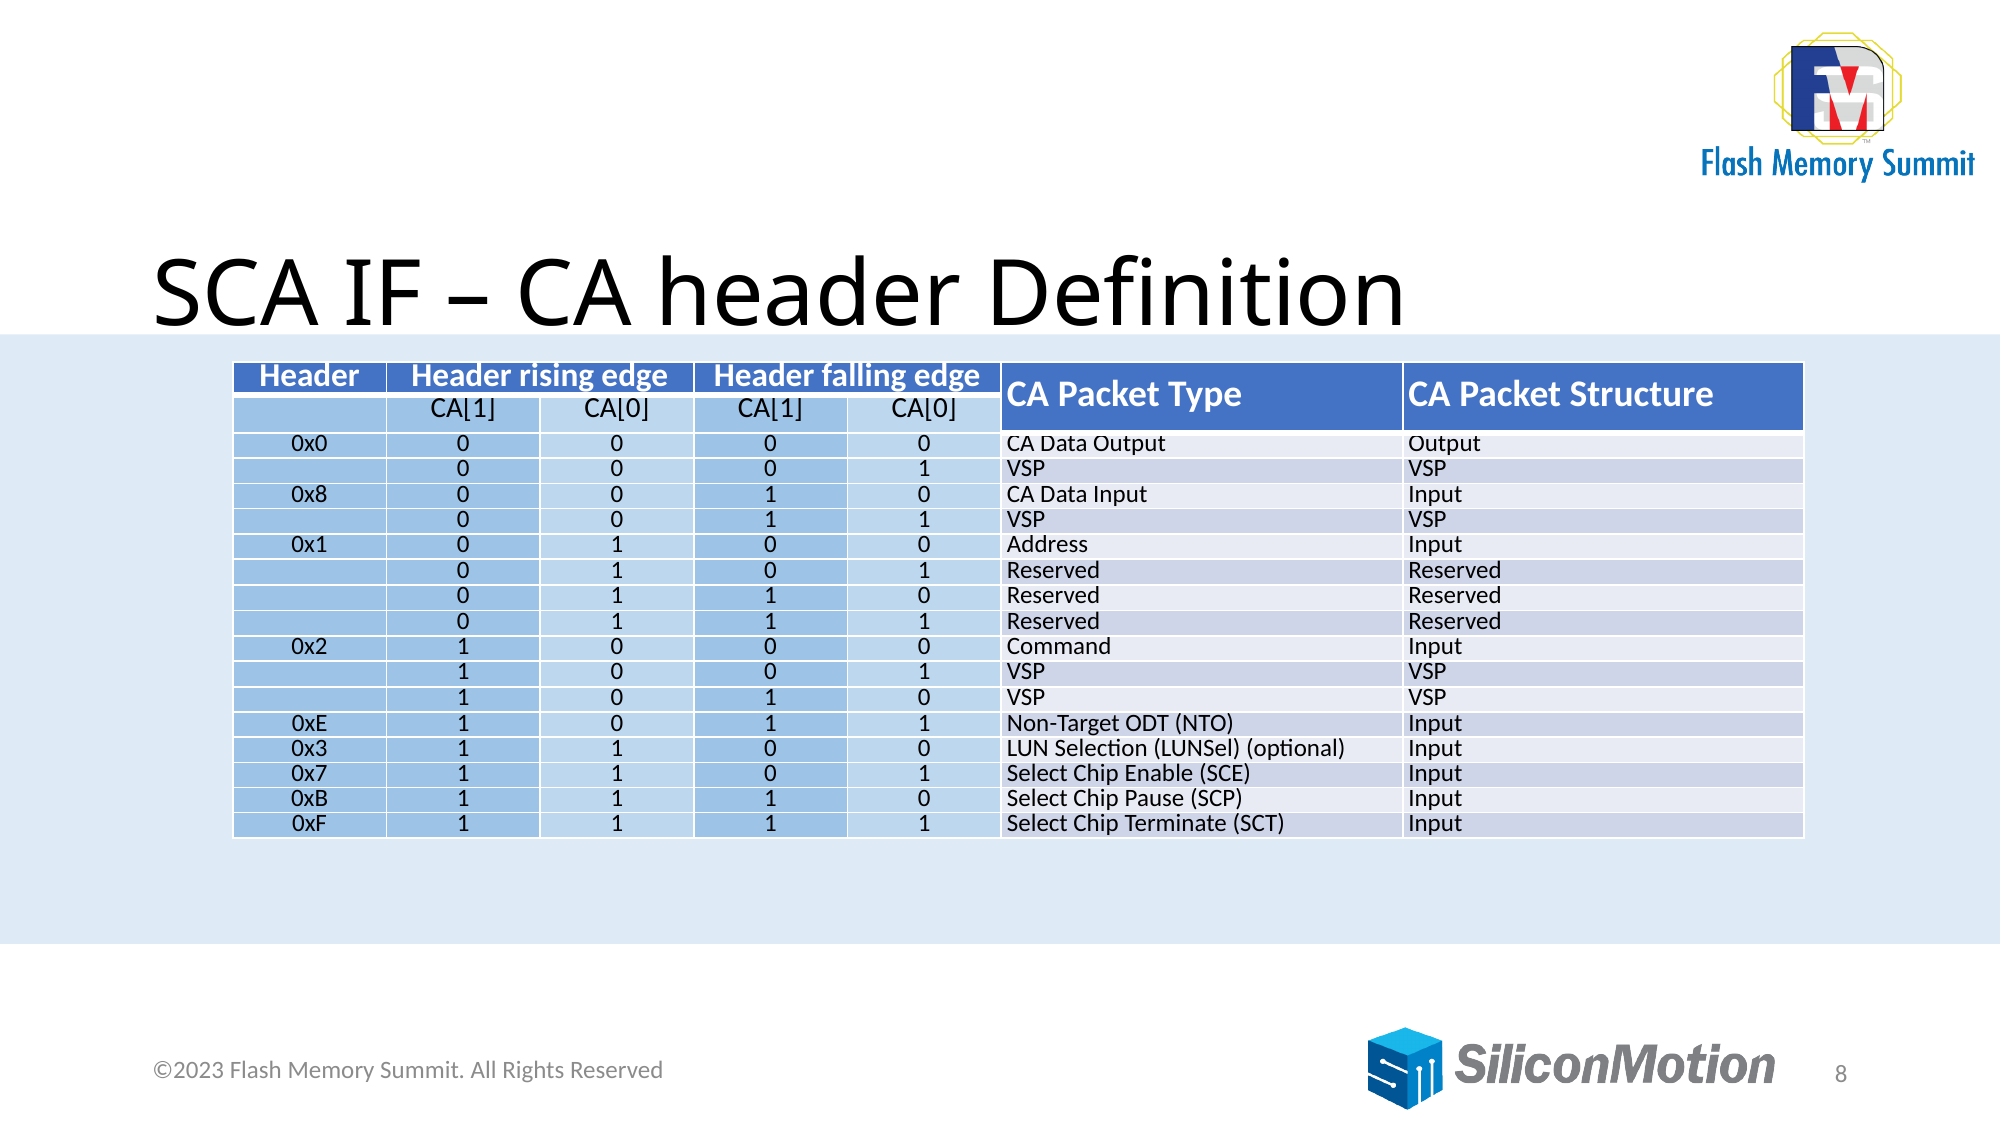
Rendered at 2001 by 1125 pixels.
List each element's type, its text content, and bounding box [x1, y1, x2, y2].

table_cell 1 [848, 763, 1000, 787]
picture [1702, 32, 1975, 183]
table_cell 0x1 [234, 535, 386, 558]
table_cell 0 [387, 484, 539, 508]
table_cell 1 [387, 763, 539, 787]
table_cell 1 [541, 813, 693, 837]
table_cell Output [1404, 436, 1803, 457]
table_cell [234, 611, 386, 635]
table_cell 0 [387, 586, 539, 610]
table_cell 0 [848, 738, 1000, 762]
table_header CA Packet Structure [1404, 363, 1803, 430]
table_cell 0 [695, 637, 847, 660]
table_header Header rising edge [387, 363, 693, 392]
table_cell Reserved [1002, 560, 1402, 584]
table_cell 1 [695, 509, 847, 533]
table_cell 1 [387, 662, 539, 686]
table_cell 0 [695, 459, 847, 483]
table_cell 0 [541, 434, 693, 457]
table_cell Select Chip Pause (SCP) [1002, 788, 1402, 812]
table_cell VSP [1002, 662, 1402, 686]
table_cell 1 [695, 713, 847, 736]
table_cell Input [1404, 637, 1803, 660]
table_cell 1 [387, 713, 539, 736]
table_cell Reserved [1404, 586, 1803, 610]
table_cell 0 [387, 560, 539, 584]
title SCA IF – CA header Definition [137, 187, 1863, 405]
table_cell CA[0] [848, 398, 1000, 432]
table_cell 0 [387, 459, 539, 483]
table_cell Input [1404, 763, 1803, 787]
table_cell 1 [541, 586, 693, 610]
table_cell 1 [541, 788, 693, 812]
table_cell 0xE [234, 713, 386, 736]
table_cell [234, 662, 386, 686]
table_cell 0 [541, 662, 693, 686]
text_box [0, 333, 2000, 945]
table_cell 1 [848, 560, 1000, 584]
table_cell Command [1002, 637, 1402, 660]
table_cell 1 [695, 611, 847, 635]
table_cell 0 [848, 434, 1000, 457]
table_cell [234, 560, 386, 584]
table_cell 1 [387, 637, 539, 660]
table_cell 0 [848, 688, 1000, 711]
table_cell 0 [695, 535, 847, 558]
table_cell VSP [1404, 688, 1803, 711]
table_cell [234, 688, 386, 711]
table_cell 1 [541, 763, 693, 787]
table_cell 0 [695, 434, 847, 457]
table_cell 0 [387, 434, 539, 457]
table_cell 1 [848, 662, 1000, 686]
table_cell 0x7 [234, 763, 386, 787]
table_cell 1 [848, 713, 1000, 736]
table_cell 1 [848, 509, 1000, 533]
table_cell CA[0] [541, 398, 693, 432]
table_cell 0 [695, 738, 847, 762]
slide_number ©2023 Flash Memory Summit. All Rights Reserved [137, 1034, 731, 1103]
table_cell 1 [848, 611, 1000, 635]
table_cell CA Data Output [1002, 436, 1402, 457]
table_cell 0 [541, 484, 693, 508]
table_cell Reserved [1002, 586, 1402, 610]
table_cell Address [1002, 535, 1402, 558]
table_cell VSP [1404, 509, 1803, 533]
table_cell Non-Target ODT (NTO) [1002, 713, 1402, 736]
table_cell Input [1404, 788, 1803, 812]
table_cell [234, 459, 386, 483]
table_cell 0 [387, 535, 539, 558]
table_cell CA[1] [695, 398, 847, 432]
table_cell 0 [541, 688, 693, 711]
table_cell VSP [1002, 509, 1402, 533]
table_cell 0 [848, 637, 1000, 660]
table_cell 0 [848, 535, 1000, 558]
table_cell 0 [848, 788, 1000, 812]
table_cell VSP [1002, 688, 1402, 711]
table_cell 0x2 [234, 637, 386, 660]
table_cell 1 [848, 459, 1000, 483]
table_cell 1 [695, 788, 847, 812]
table_cell Input [1404, 535, 1803, 558]
table_cell Reserved [1404, 560, 1803, 584]
table_cell Input [1404, 484, 1803, 508]
table_cell 1 [541, 738, 693, 762]
table_cell [234, 586, 386, 610]
table_cell Reserved [1002, 611, 1402, 635]
table_cell VSP [1404, 459, 1803, 483]
table_cell 0 [541, 459, 693, 483]
table_cell 0x0 [234, 434, 386, 457]
table_cell 0 [848, 586, 1000, 610]
table_cell VSP [1404, 662, 1803, 686]
table_cell 0 [541, 509, 693, 533]
slide_number 8 [1412, 1042, 1863, 1103]
table_cell 1 [695, 586, 847, 610]
table_cell 0x3 [234, 738, 386, 762]
table_cell 1 [695, 688, 847, 711]
table_cell [234, 398, 386, 432]
table_cell CA Data Input [1002, 484, 1402, 508]
table_cell 0 [695, 560, 847, 584]
table_header Header falling edge [695, 363, 1000, 392]
table_cell 0xF [234, 813, 386, 837]
picture [1410, 1103, 1775, 1110]
table_cell Input [1404, 738, 1803, 762]
table_cell 1 [695, 813, 847, 837]
table_cell 0 [541, 713, 693, 736]
table_cell 1 [387, 788, 539, 812]
table_cell LUN Selection (LUNSel) (optional) [1002, 738, 1402, 762]
table_cell 1 [695, 484, 847, 508]
table_cell [234, 509, 386, 533]
table_cell 0 [695, 662, 847, 686]
table_cell Input [1404, 713, 1803, 736]
table_cell 0 [541, 637, 693, 660]
table_cell 0 [387, 509, 539, 533]
table_cell 0x8 [234, 484, 386, 508]
table_cell CA[1] [387, 398, 539, 432]
table_cell 1 [541, 611, 693, 635]
table_cell 1 [387, 738, 539, 762]
table_cell 1 [848, 813, 1000, 837]
table_cell 0 [848, 484, 1000, 508]
table_cell Input [1404, 813, 1803, 837]
table_cell 1 [541, 535, 693, 558]
table_cell 0xB [234, 788, 386, 812]
table_cell 1 [387, 813, 539, 837]
table_cell Select Chip Terminate (SCT) [1002, 813, 1402, 837]
table_cell Reserved [1404, 611, 1803, 635]
table_cell 1 [387, 688, 539, 711]
picture [1368, 1027, 1775, 1110]
table_cell 0 [387, 611, 539, 635]
table_cell VSP [1002, 459, 1402, 483]
table_cell 0 [695, 763, 847, 787]
table_cell Select Chip Enable (SCE) [1002, 763, 1402, 787]
table_header CA Packet Type [1002, 363, 1402, 430]
table_cell 1 [541, 560, 693, 584]
table_header Header [234, 363, 386, 392]
